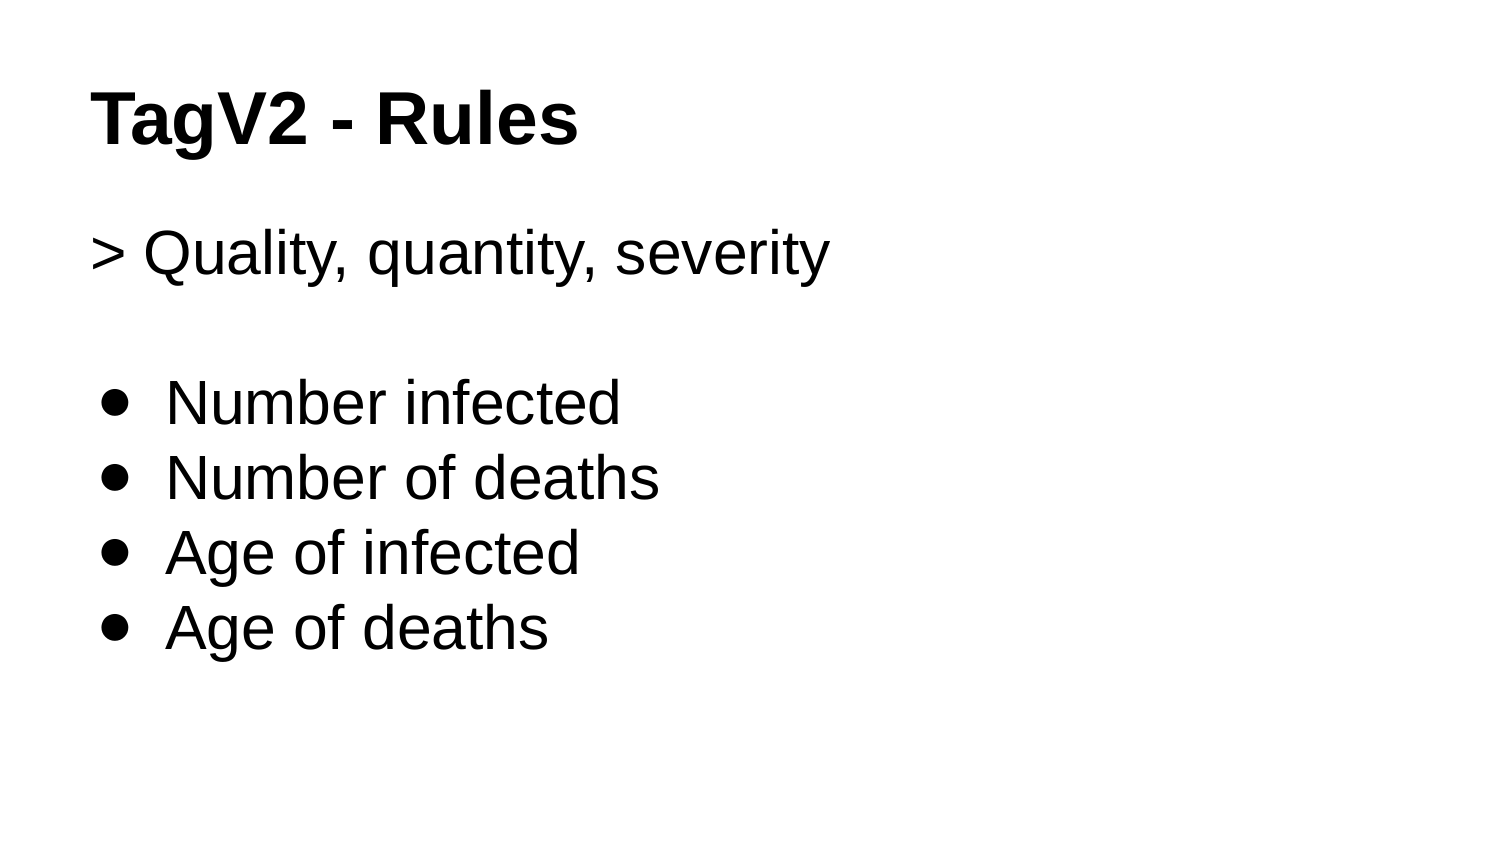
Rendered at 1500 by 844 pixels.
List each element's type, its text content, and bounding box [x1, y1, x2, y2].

title TagV2 - Rules [75, 33, 1425, 175]
list > Quality, quantity, severity Number infected Number of deaths Age of infected Age of deaths [75, 196, 1425, 808]
